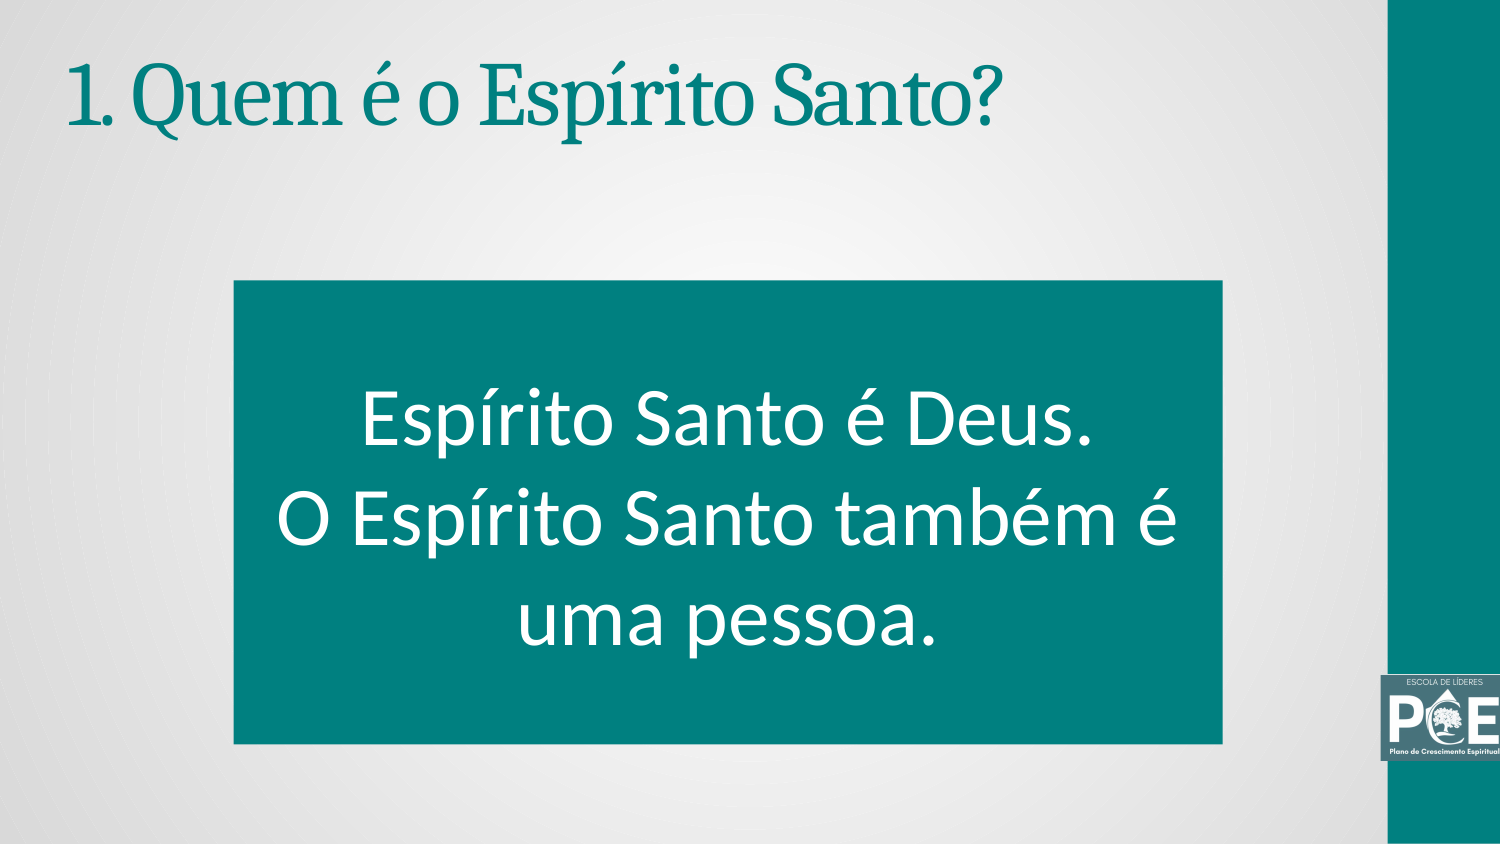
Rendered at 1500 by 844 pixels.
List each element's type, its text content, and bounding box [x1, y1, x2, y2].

title 1. Quem é o Espírito Santo? [59, 27, 1439, 151]
picture [1380, 674, 1500, 761]
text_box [233, 280, 1223, 745]
